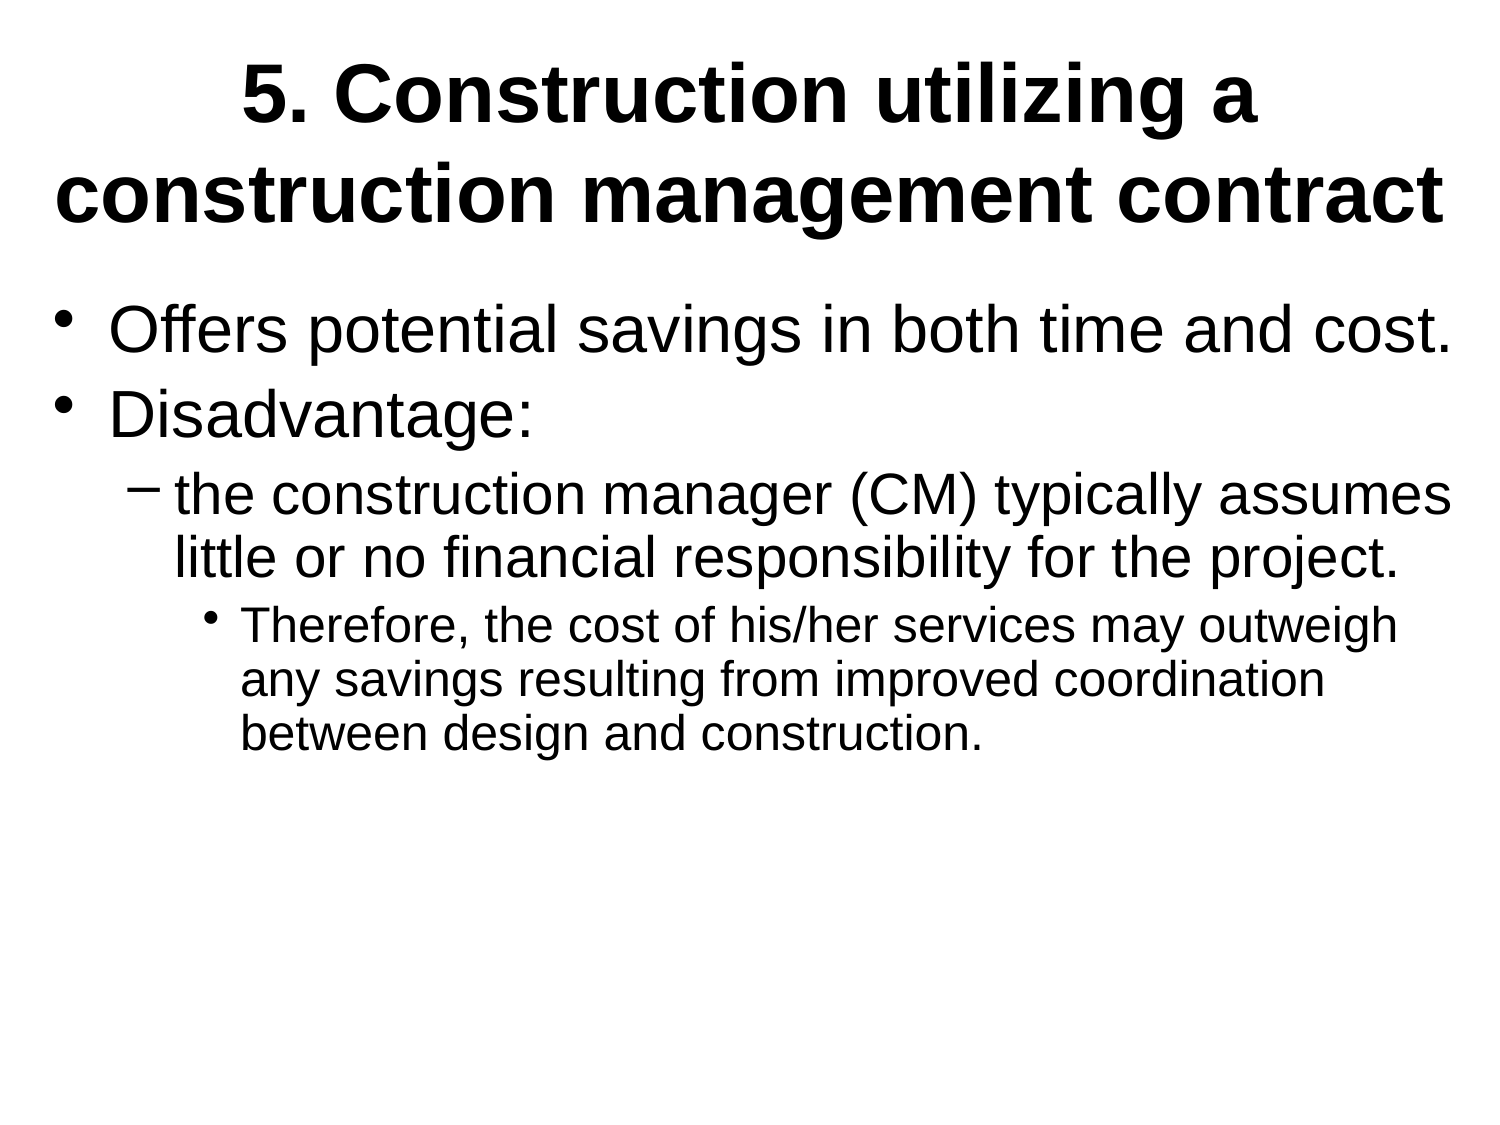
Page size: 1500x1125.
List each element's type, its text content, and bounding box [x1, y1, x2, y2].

title 5. Construction utilizing a construction management contract [24, 44, 1476, 233]
list Offers potential savings in both time and cost. Disadvantage: the construction manager (CM) typically assumes little or no financial responsibility for the project. Therefore, the cost of his/her services may outweigh any savings resulting from improved coordination between design and construction. [37, 287, 1476, 1038]
